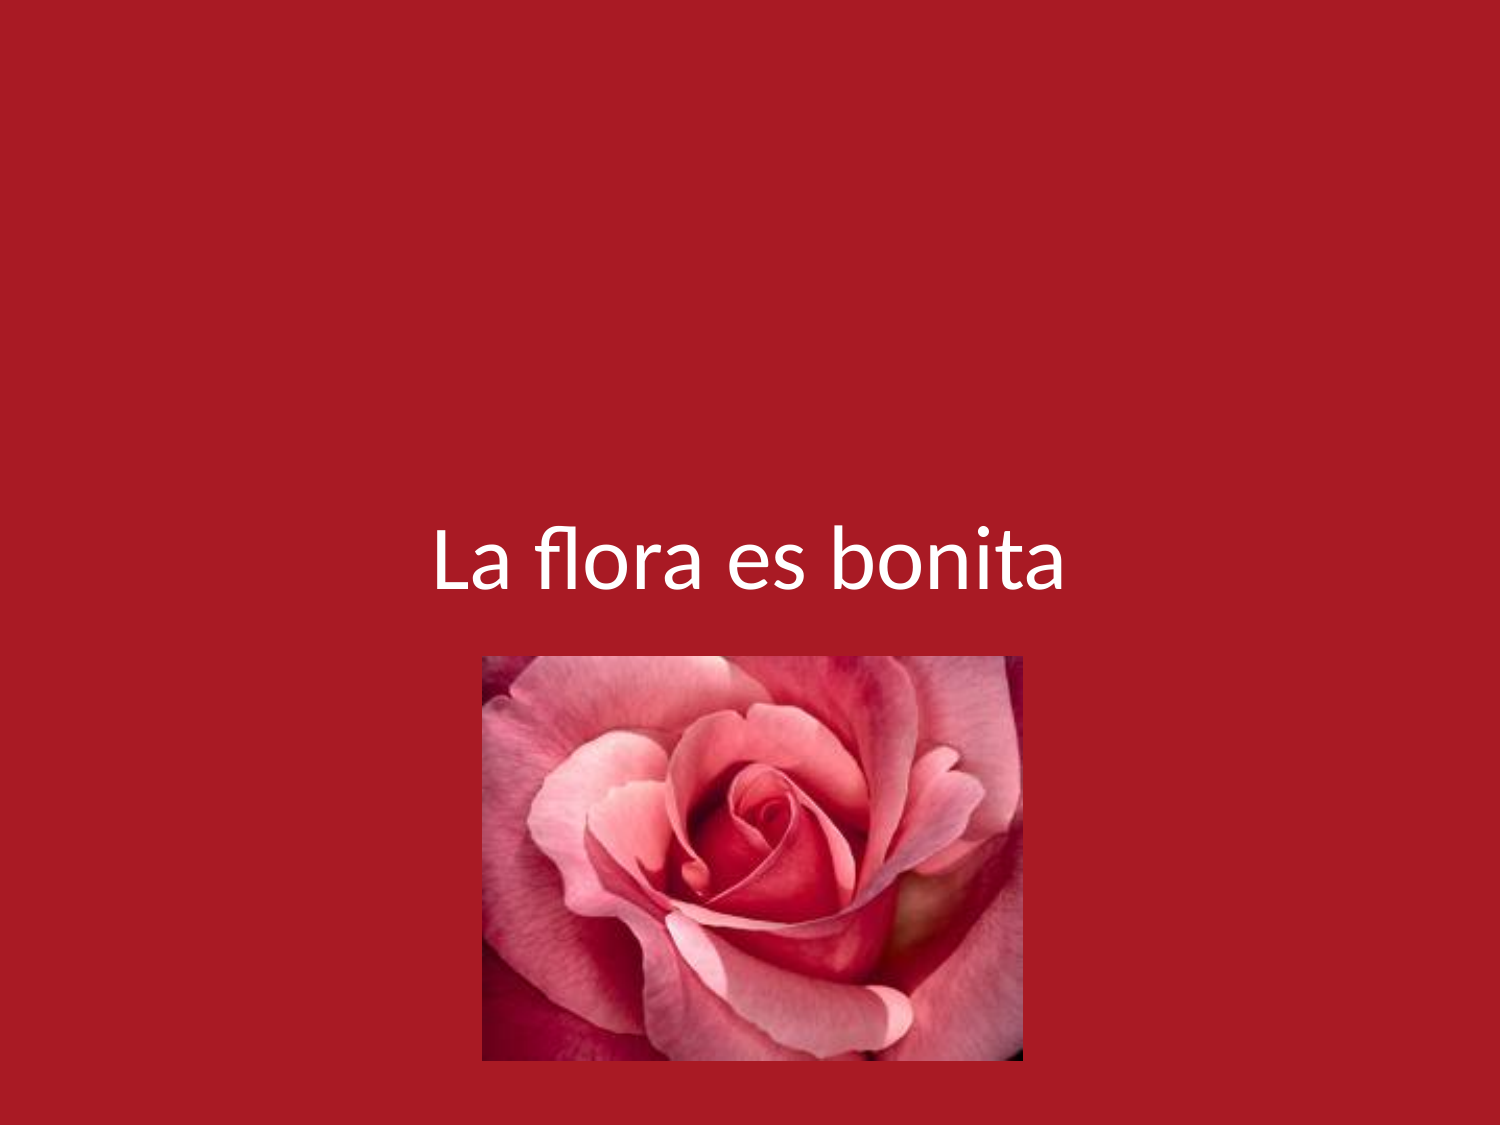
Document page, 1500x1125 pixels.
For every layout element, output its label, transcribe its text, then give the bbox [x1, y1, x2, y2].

picture [482, 656, 1023, 1061]
title La flora es bonita [75, 45, 1425, 1061]
